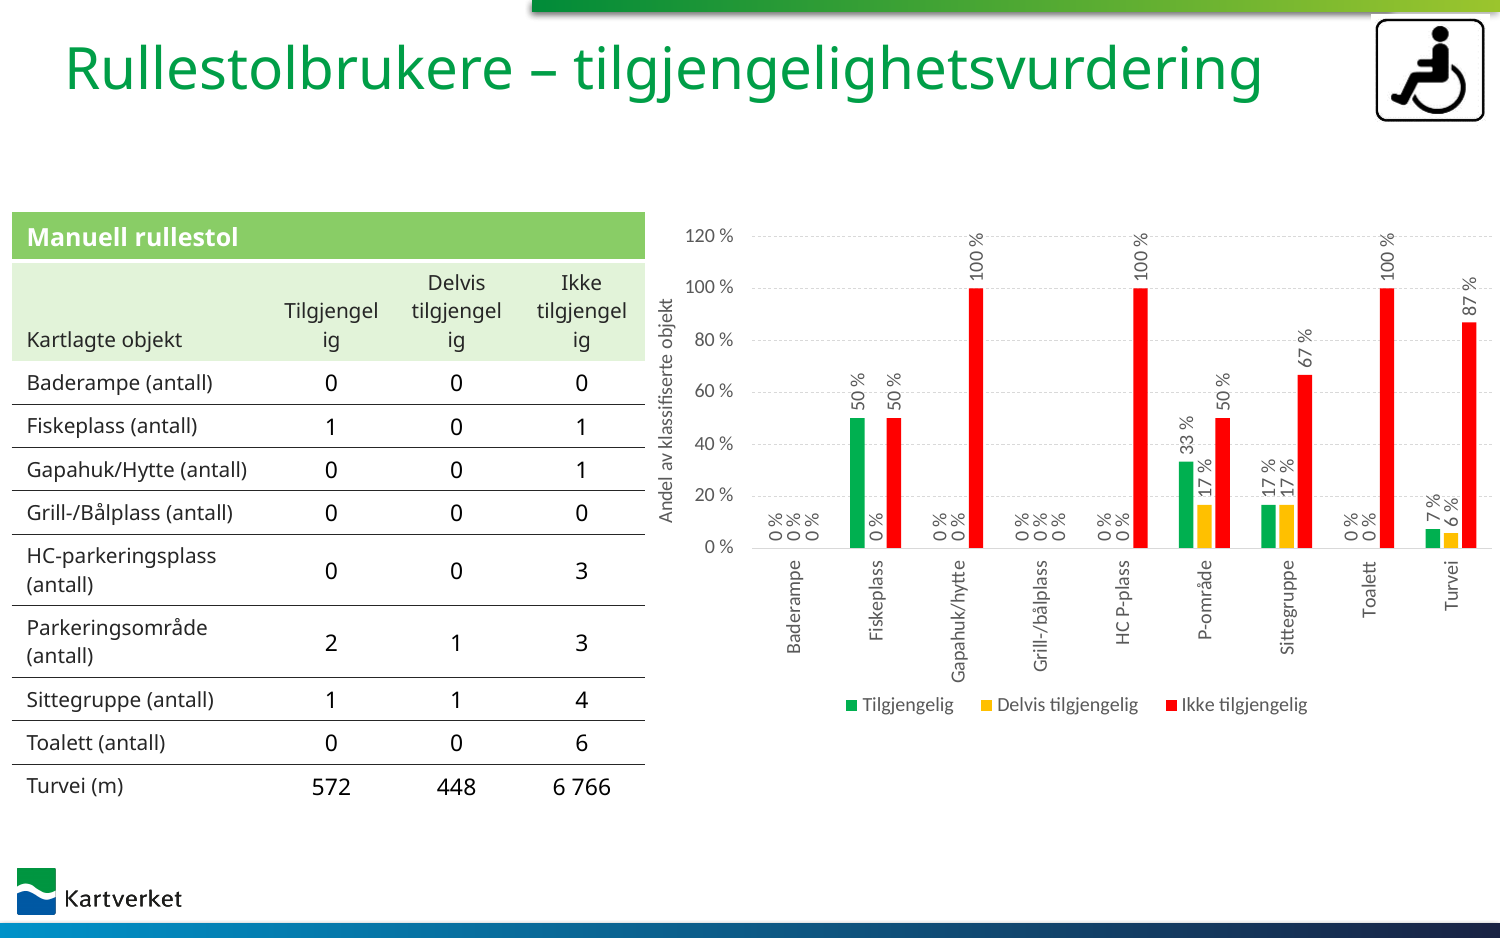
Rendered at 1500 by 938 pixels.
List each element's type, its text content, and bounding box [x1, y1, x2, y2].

table_cell Kartlagte objekt [12, 263, 269, 361]
table_cell Gapahuk/Hytte (antall) [12, 448, 269, 490]
table_cell 1 [519, 448, 638, 490]
table_cell 0 [269, 361, 394, 404]
table_cell Baderampe (antall) [12, 361, 269, 404]
table_cell 2 [269, 606, 394, 677]
table_cell 3 [519, 606, 638, 677]
table_cell 4 [519, 678, 638, 720]
table_cell 1 [394, 606, 519, 677]
table_cell Ikke tilgjengelig [519, 263, 638, 361]
table_cell 0 [394, 448, 519, 490]
table_cell 1 [519, 405, 638, 447]
table_cell Turvei (m) [12, 765, 269, 807]
table_cell 572 [269, 765, 394, 807]
table_cell 448 [394, 765, 519, 807]
table_cell 0 [519, 491, 638, 534]
text_box Rullestolbrukere – tilgjengelighetsvurdering [49, 12, 1372, 109]
table_cell 1 [394, 678, 519, 720]
table_cell Delvis tilgjengelig [394, 263, 519, 361]
table_cell 6 766 [519, 765, 645, 807]
table_cell 0 [269, 721, 394, 764]
table_cell 0 [269, 448, 394, 490]
table_cell Parkeringsområde (antall) [12, 606, 269, 677]
picture [1371, 13, 1491, 127]
table_cell 0 [394, 535, 519, 605]
table_cell 3 [519, 535, 638, 605]
table_cell Grill-/Bålplass (antall) [12, 491, 269, 534]
table_header Manuell rullestol [12, 212, 645, 259]
table_cell 0 [269, 535, 394, 605]
table_cell 0 [269, 491, 394, 534]
table_cell Fiskeplass (antall) [12, 405, 269, 447]
table_cell 0 [394, 361, 519, 404]
table_cell 1 [269, 405, 394, 447]
table_cell 6 [519, 721, 645, 764]
table_cell 0 [519, 361, 638, 404]
table_cell 0 [394, 405, 519, 447]
table_cell 0 [394, 491, 519, 534]
table_cell Toalett (antall) [12, 721, 269, 764]
picture [643, 218, 1500, 728]
table_cell Tilgjengelig [269, 263, 394, 361]
table_cell 0 [394, 721, 519, 764]
table_cell Sittegruppe (antall) [12, 678, 269, 720]
table_cell HC-parkeringsplass (antall) [12, 535, 269, 605]
table_cell 1 [269, 678, 394, 720]
